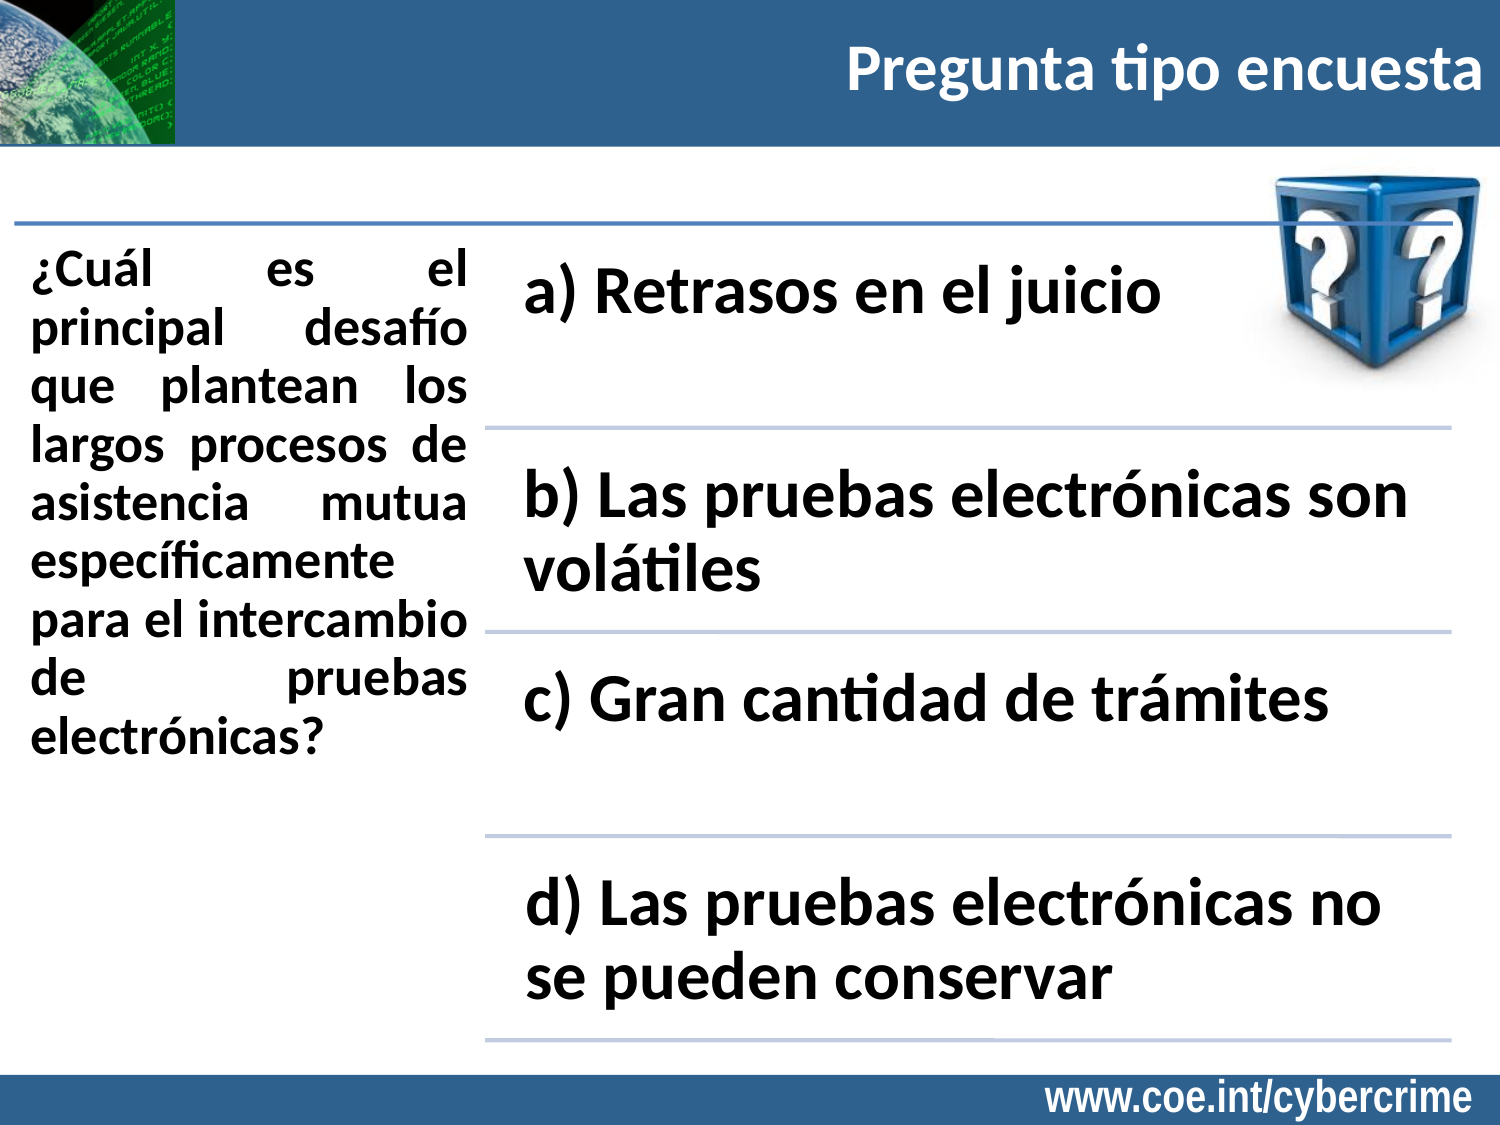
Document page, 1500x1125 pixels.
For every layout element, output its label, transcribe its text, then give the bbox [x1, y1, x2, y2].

text_box www.coe.int/cybercrime [1030, 1059, 1500, 1125]
text_box Pregunta tipo encuesta [177, 0, 1500, 149]
text_box [0, 1073, 1030, 1125]
picture [1227, 115, 1500, 406]
picture [0, 0, 175, 144]
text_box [14, 222, 1454, 1053]
